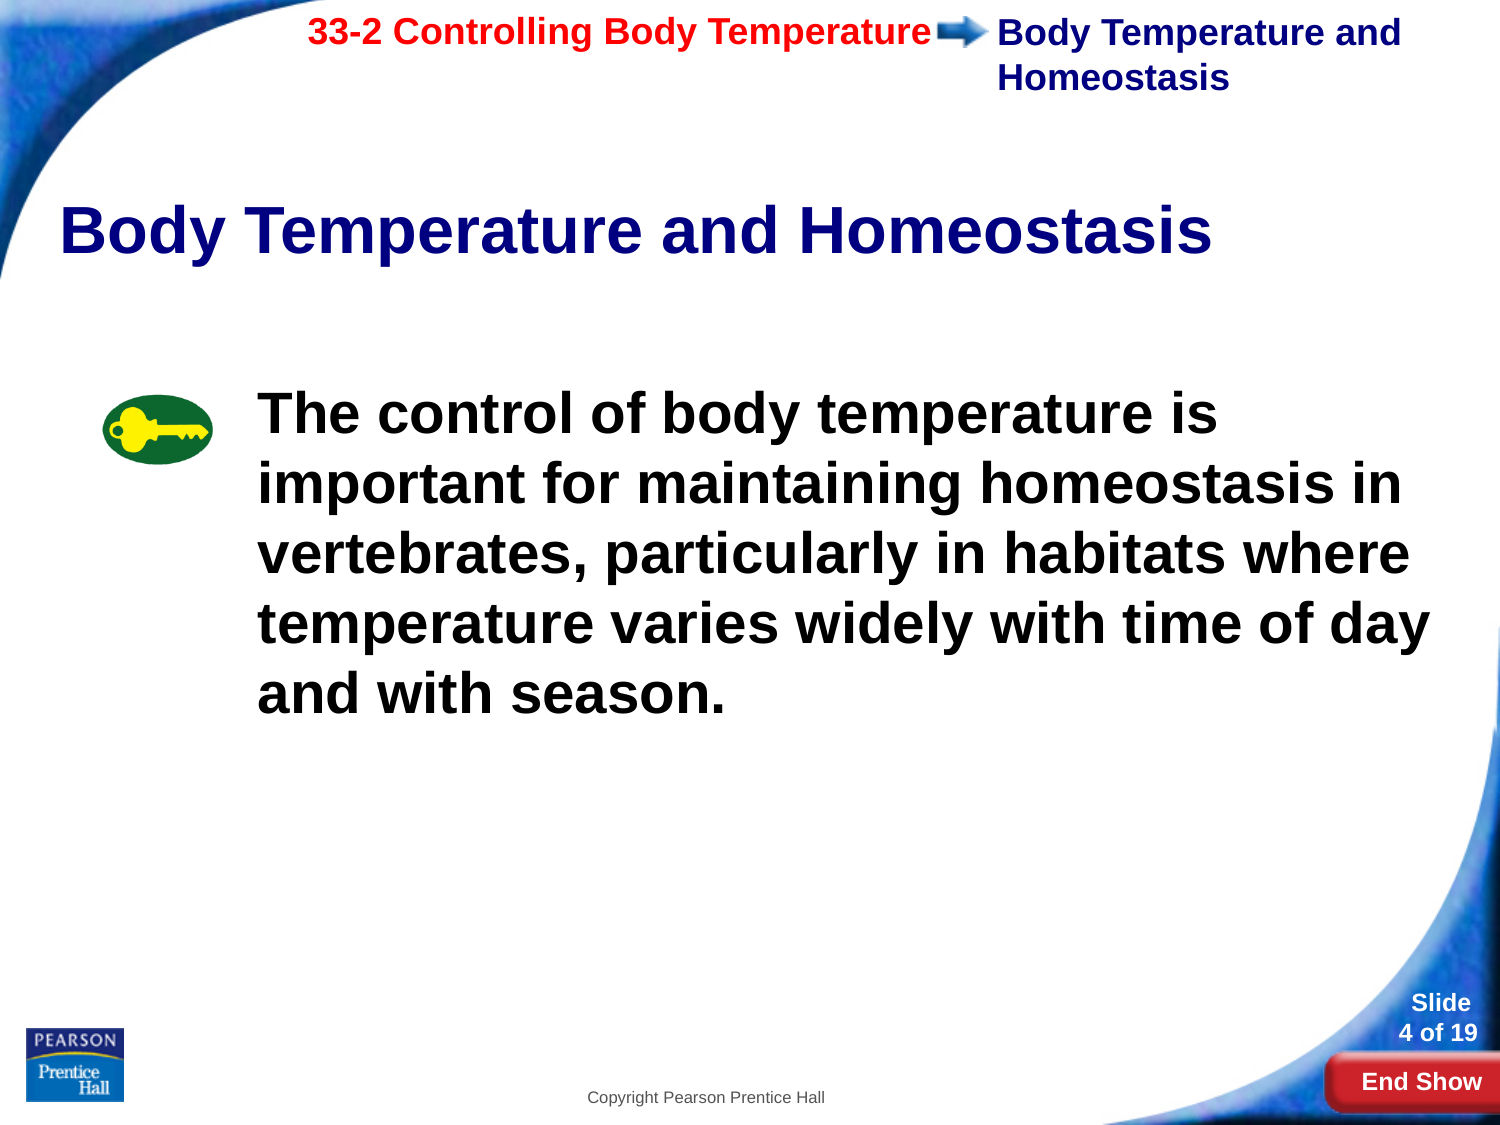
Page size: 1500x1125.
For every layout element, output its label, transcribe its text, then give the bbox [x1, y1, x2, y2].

picture [0, 0, 1500, 1125]
footer Copyright Pearson Prentice Hall [468, 1078, 945, 1105]
list Body Temperature and Homeostasis The control of body temperature is important for maintaining homeostasis in vertebrates, particularly in habitats where temperature varies widely with time of day and with season. [44, 179, 1500, 938]
title Body Temperature and Homeostasis [981, 0, 1500, 76]
